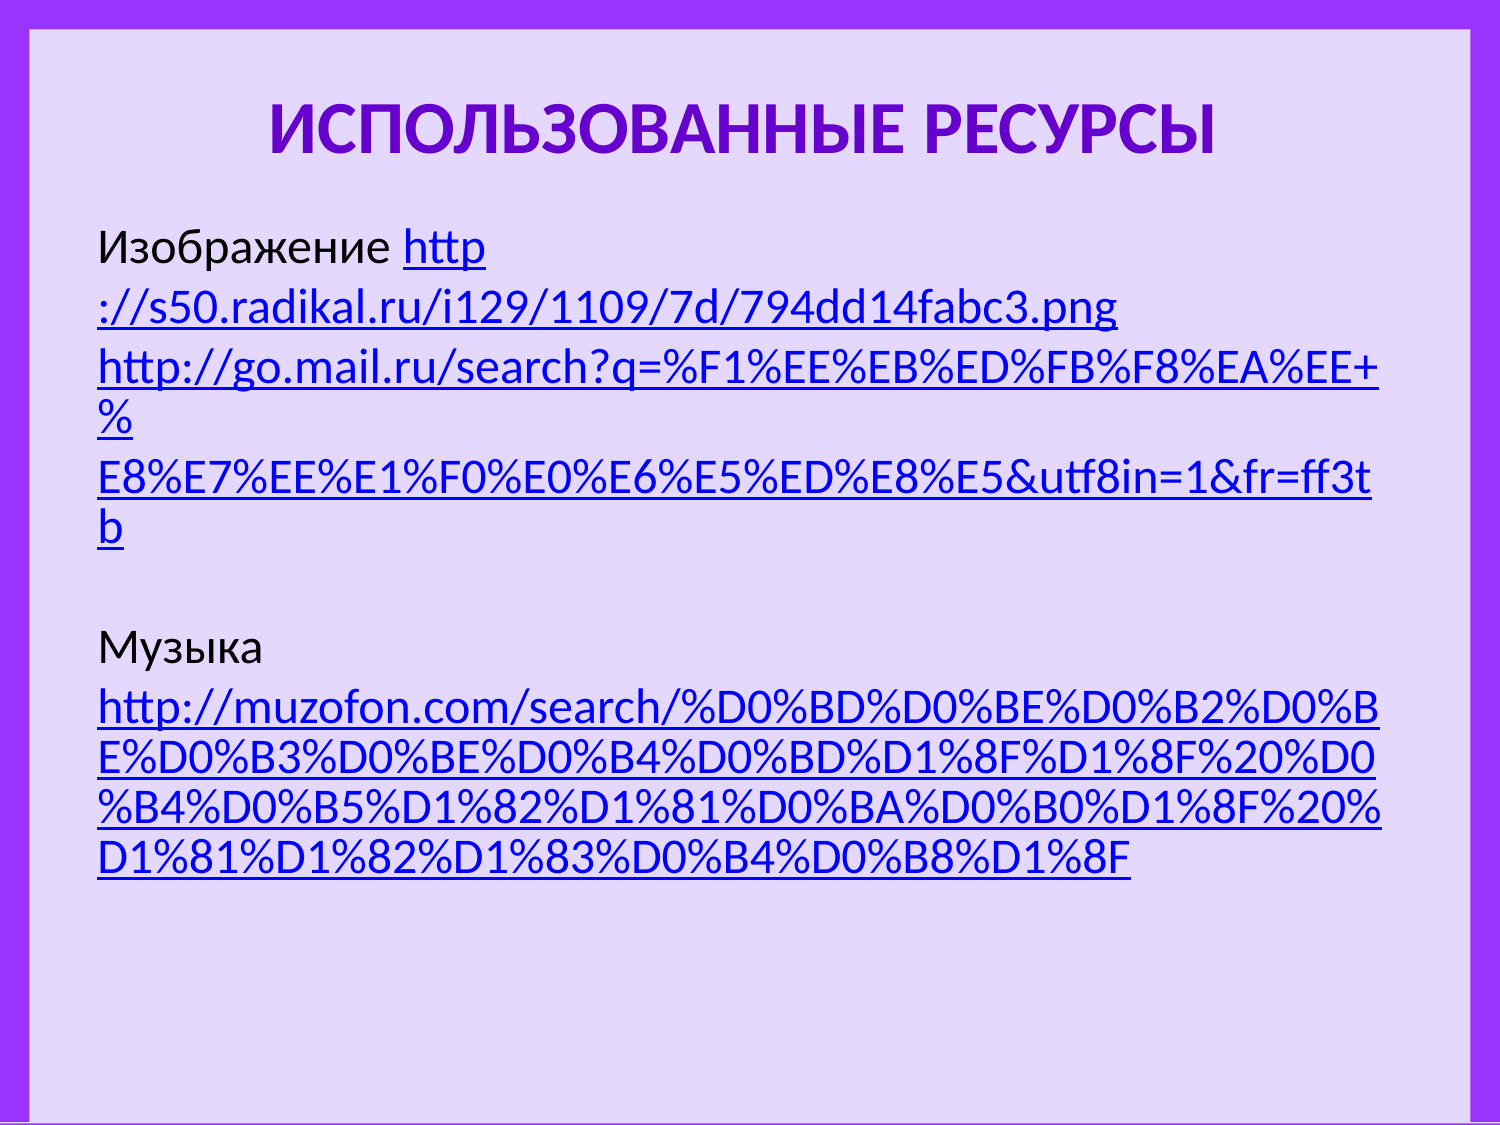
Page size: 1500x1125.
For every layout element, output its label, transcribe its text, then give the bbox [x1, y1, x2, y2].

text_box [0, 1121, 1500, 1125]
text_box [1468, 32, 1500, 1121]
text_box [0, 32, 32, 1121]
text_box [0, 0, 1500, 32]
text_box ИСПОЛЬЗОВАННЫЕ РЕСУРСЫ Изображение http://s50.radikal.ru/i129/1109/7d/794dd14fabc3.png http://go.mail.ru/search?q=%F1%EE%EB%ED%FB%F8%EA%EE+%E8%E7%EE%E1%F0%E0%E6%E5%ED%E8%E5&utf8in=1&fr=ff3tb Музыка http://muzofon.com/search/%D0%BD%D0%BE%D0%B2%D0%BE%D0%B3%D0%BE%D0%B4%D0%BD%D1%8F%D1%8F%20%D0%B4%D0%B5%D1%82%D1%81%D0%BA%D0%B0%D1%8F%20%D1%81%D1%82%D1%83%D0%B4%D0%B8%D1%8F [82, 70, 1406, 731]
